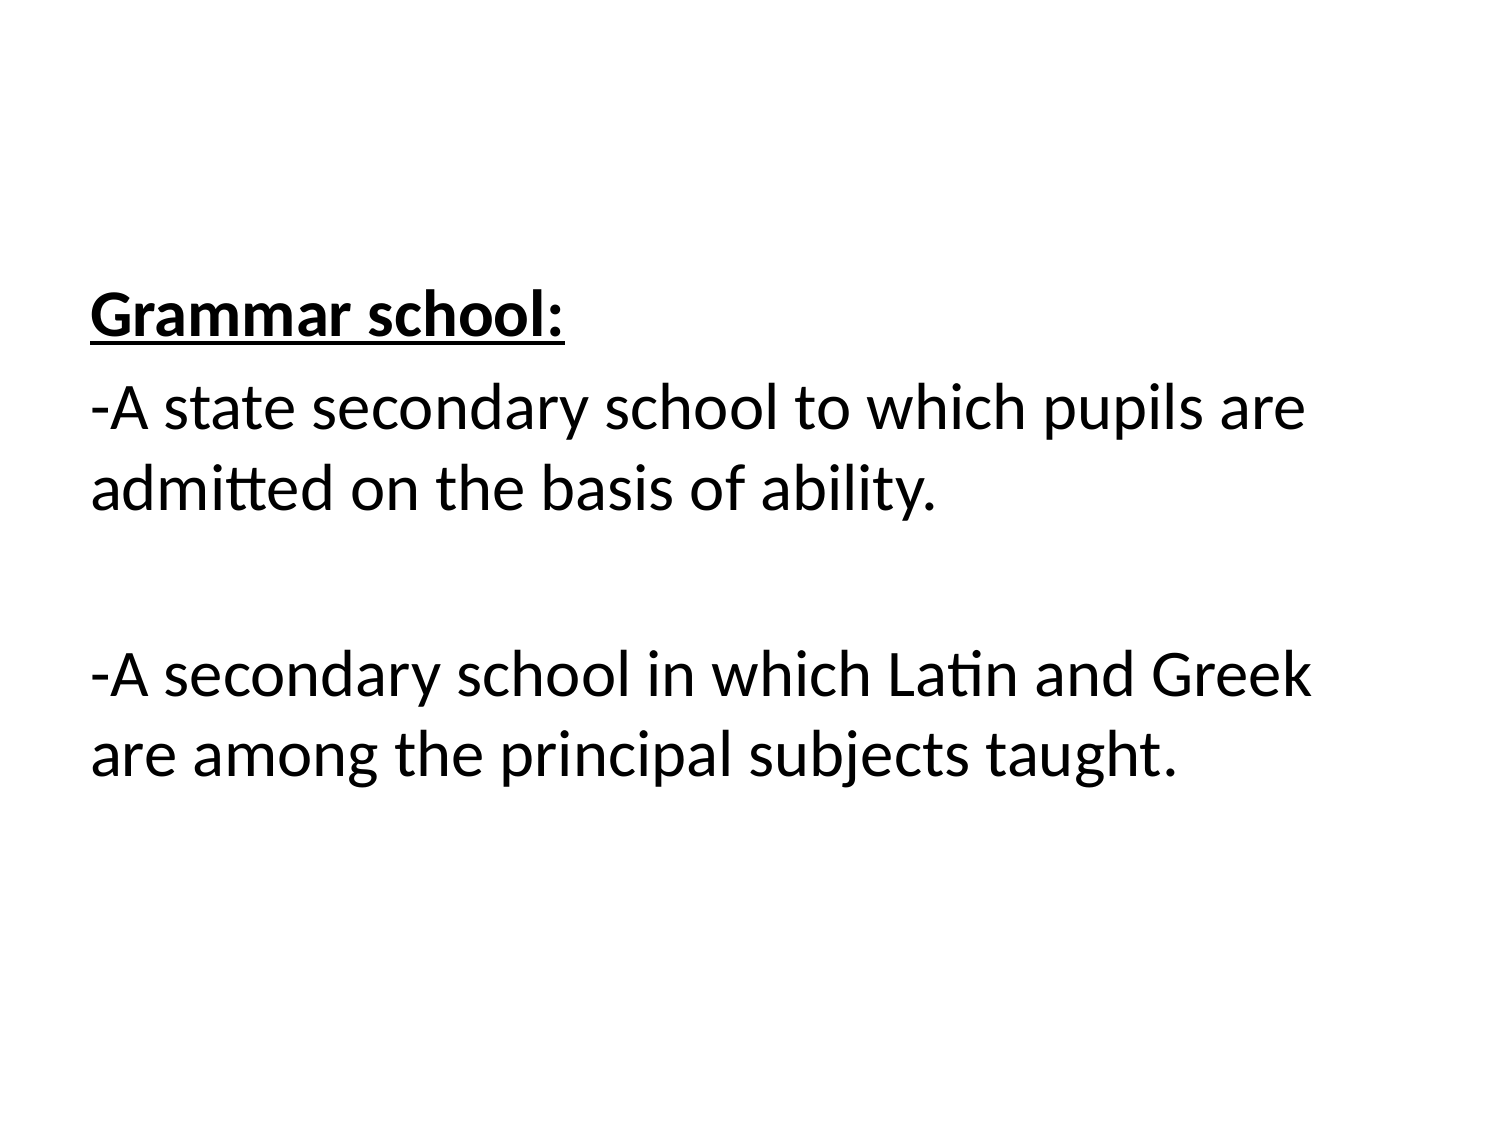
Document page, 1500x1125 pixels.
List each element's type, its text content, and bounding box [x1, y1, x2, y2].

list Grammar school: -A state secondary school to which pupils are admitted on the basis of ability. -A secondary school in which Latin and Greek are among the principal subjects taught. [75, 262, 1425, 1005]
